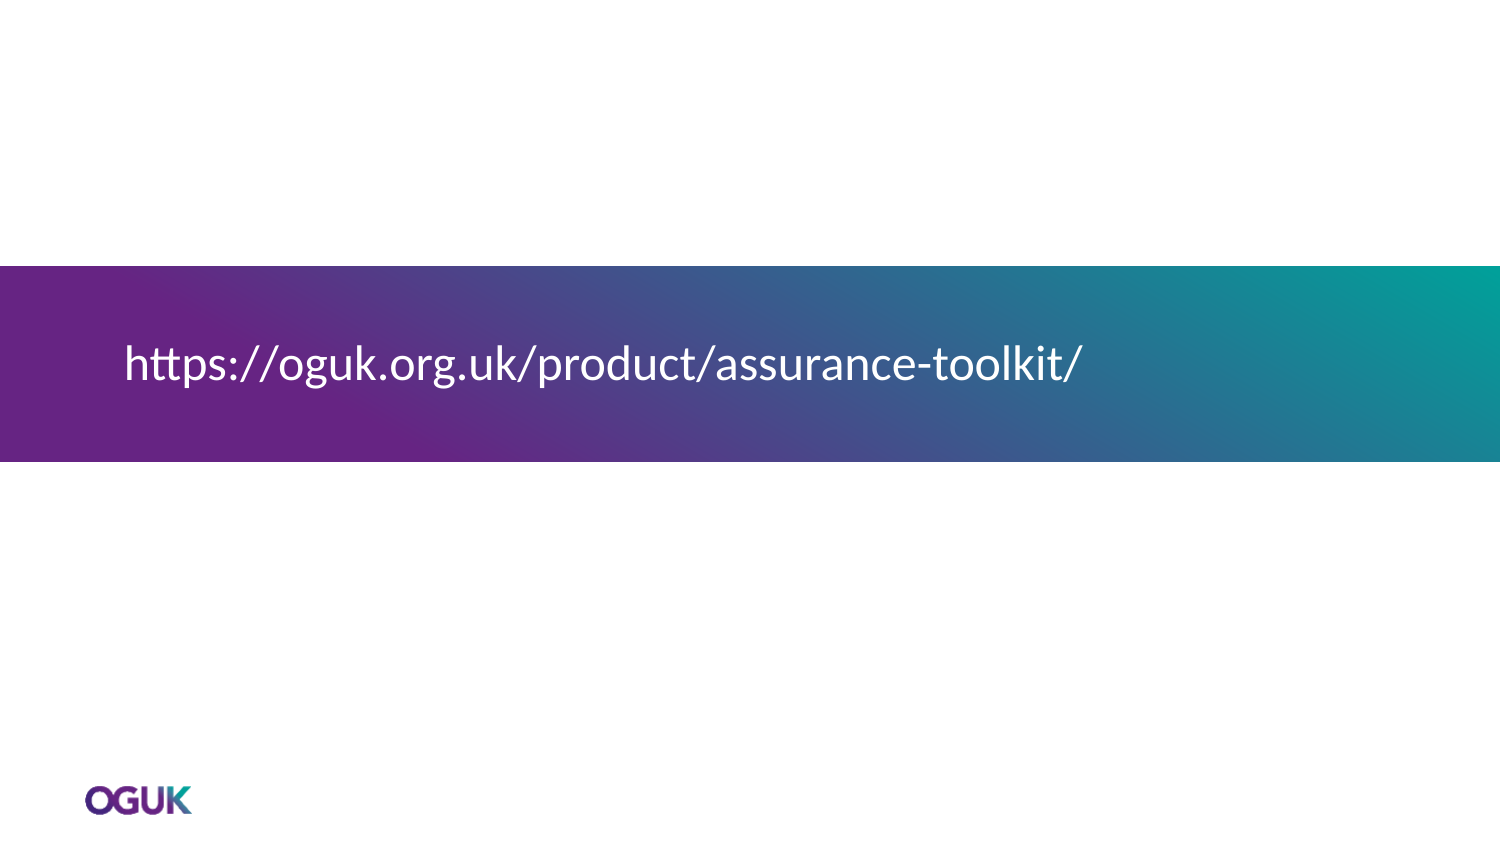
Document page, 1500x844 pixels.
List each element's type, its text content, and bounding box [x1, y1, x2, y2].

title https://oguk.org.uk/product/assurance-toolkit/ [123, 266, 1412, 462]
picture [76, 778, 200, 822]
